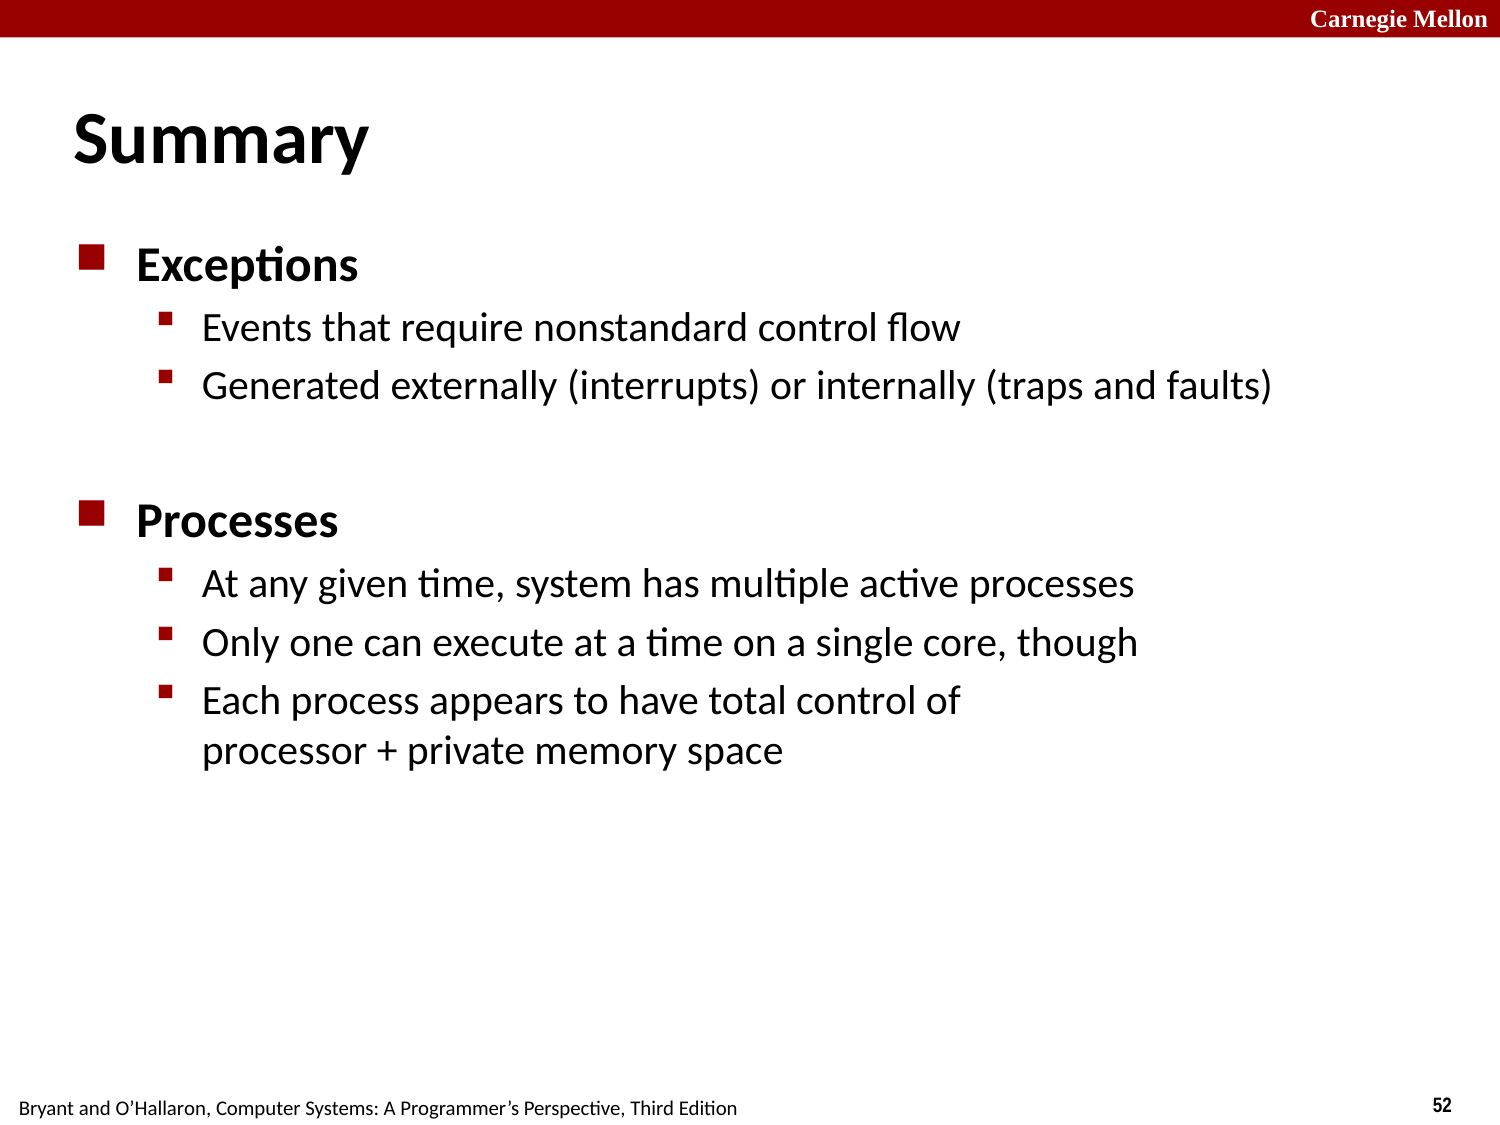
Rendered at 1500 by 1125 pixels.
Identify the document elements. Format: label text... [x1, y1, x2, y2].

list Exceptions Events that require nonstandard control flow Generated externally (interrupts) or internally (traps and faults) Processes At any given time, system has multiple active processes Only one can execute at a time on a single core, though Each process appears to have total control of processor + private memory space [64, 223, 1361, 1040]
title Summary [58, 71, 1305, 197]
